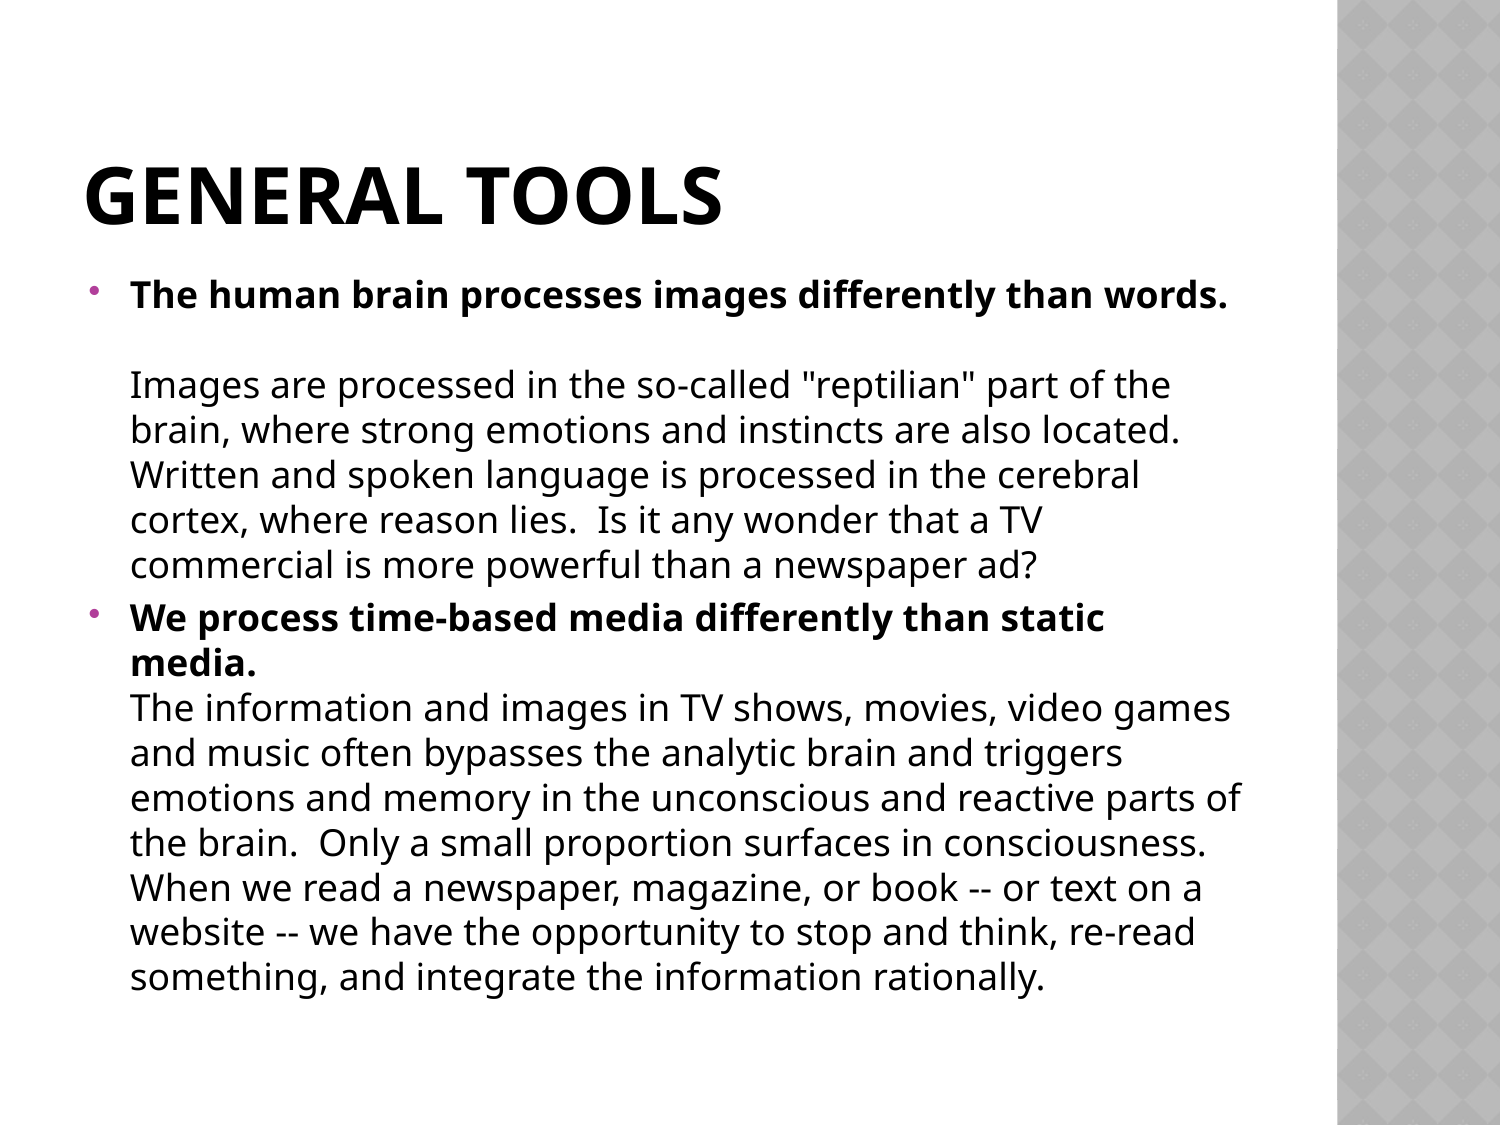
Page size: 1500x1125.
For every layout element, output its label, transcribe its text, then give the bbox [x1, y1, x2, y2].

list The human brain processes images differently than words. Images are processed in the so-called "reptilian" part of the brain, where strong emotions and instincts are also located. Written and spoken language is processed in the cerebral cortex, where reason lies. Is it any wonder that a TV commercial is more powerful than a newspaper ad? We process time-based media differently than static media. The information and images in TV shows, movies, video games and music often bypasses the analytic brain and triggers emotions and memory in the unconscious and reactive parts of the brain. Only a small proportion surfaces in consciousness. When we read a newspaper, magazine, or book -- or text on a website -- we have the opportunity to stop and think, re-read something, and integrate the information rationally. [75, 264, 1263, 1059]
title General Tools [75, 52, 1263, 240]
